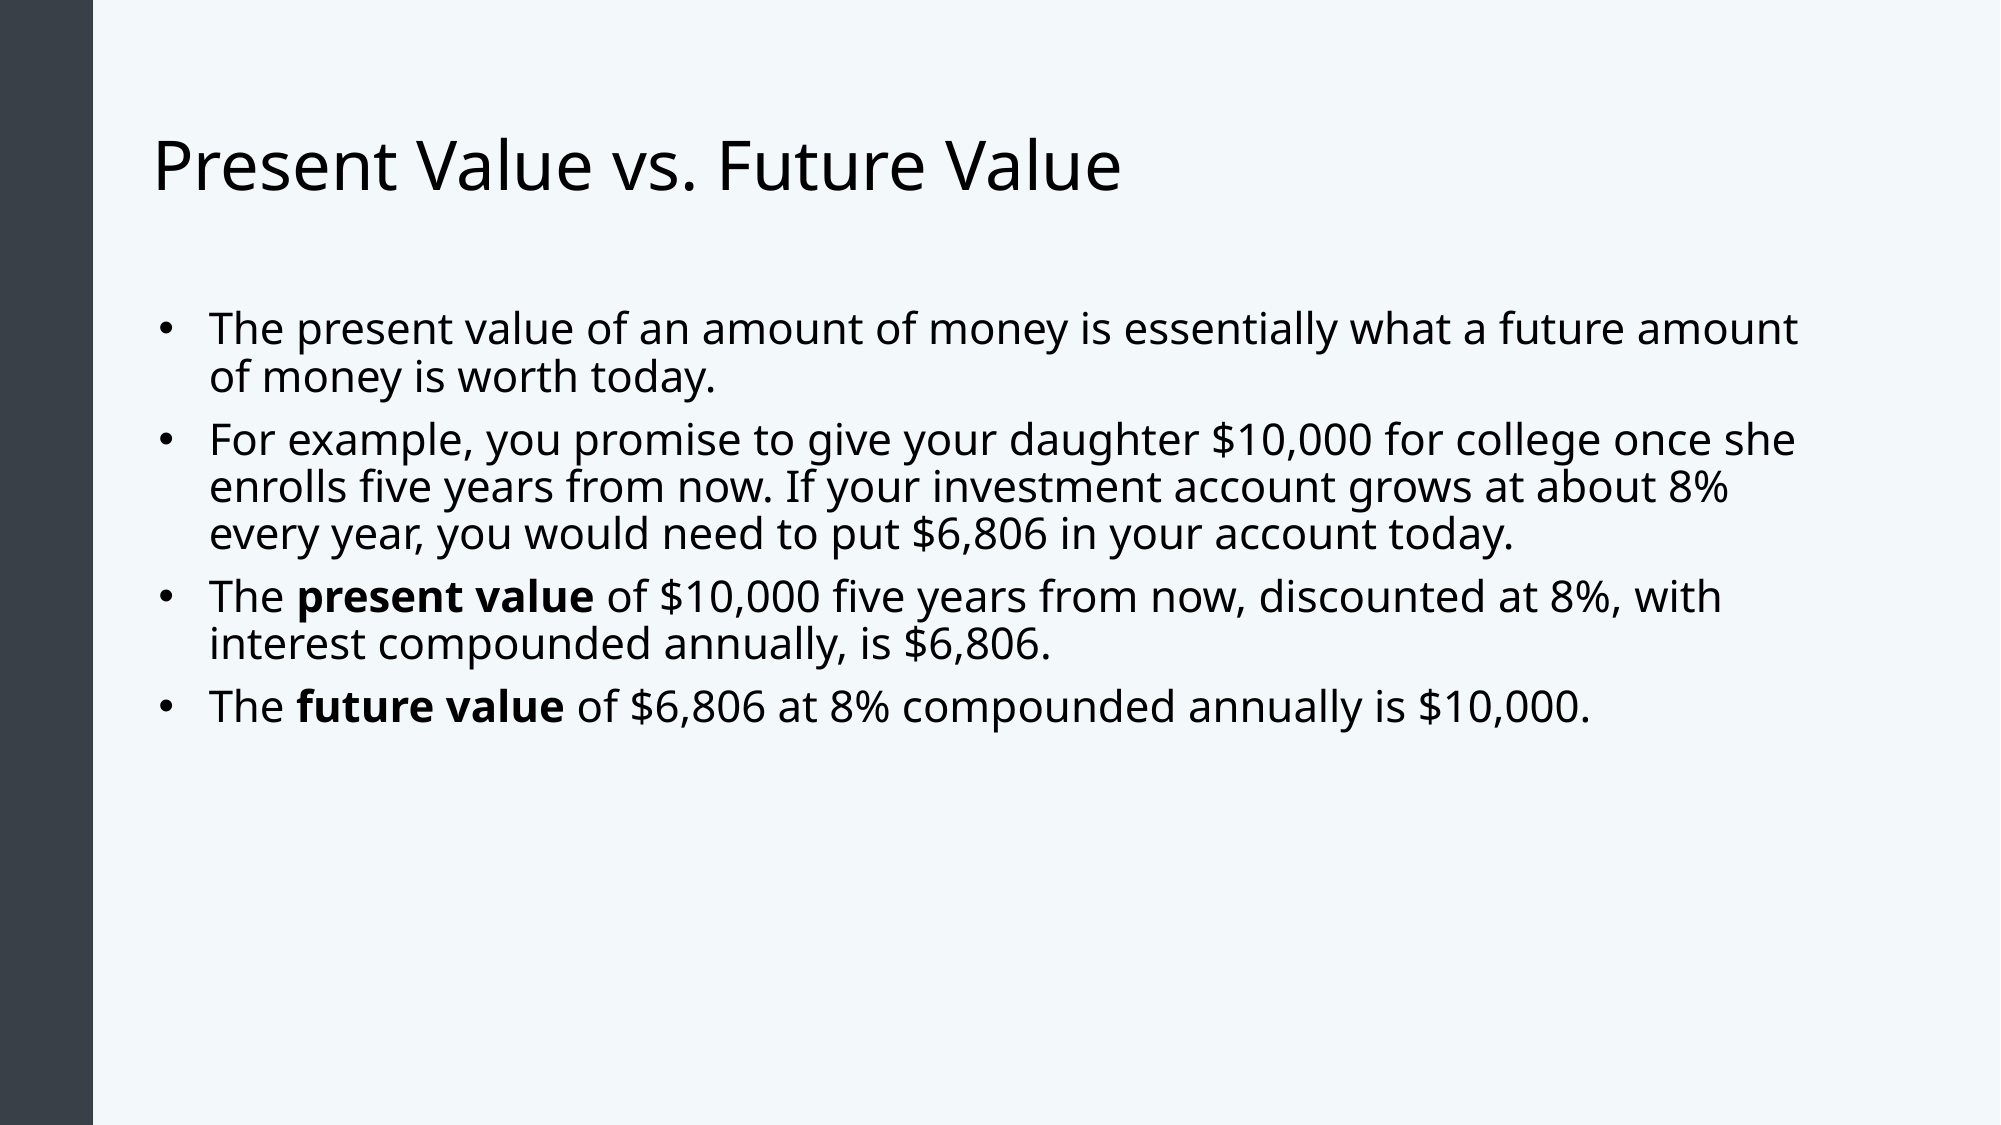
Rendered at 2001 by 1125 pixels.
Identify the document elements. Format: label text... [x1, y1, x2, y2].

list The present value of an amount of money is essentially what a future amount of money is worth today. For example, you promise to give your daughter $10,000 for college once she enrolls five years from now. If your investment account grows at about 8% every year, you would need to put $6,806 in your account today. The present value of $10,000 five years from now, discounted at 8%, with interest compounded annually, is $6,806. The future value of $6,806 at 8% compounded annually is $10,000. [137, 299, 1863, 1014]
title Present Value vs. Future Value [137, 59, 1863, 278]
